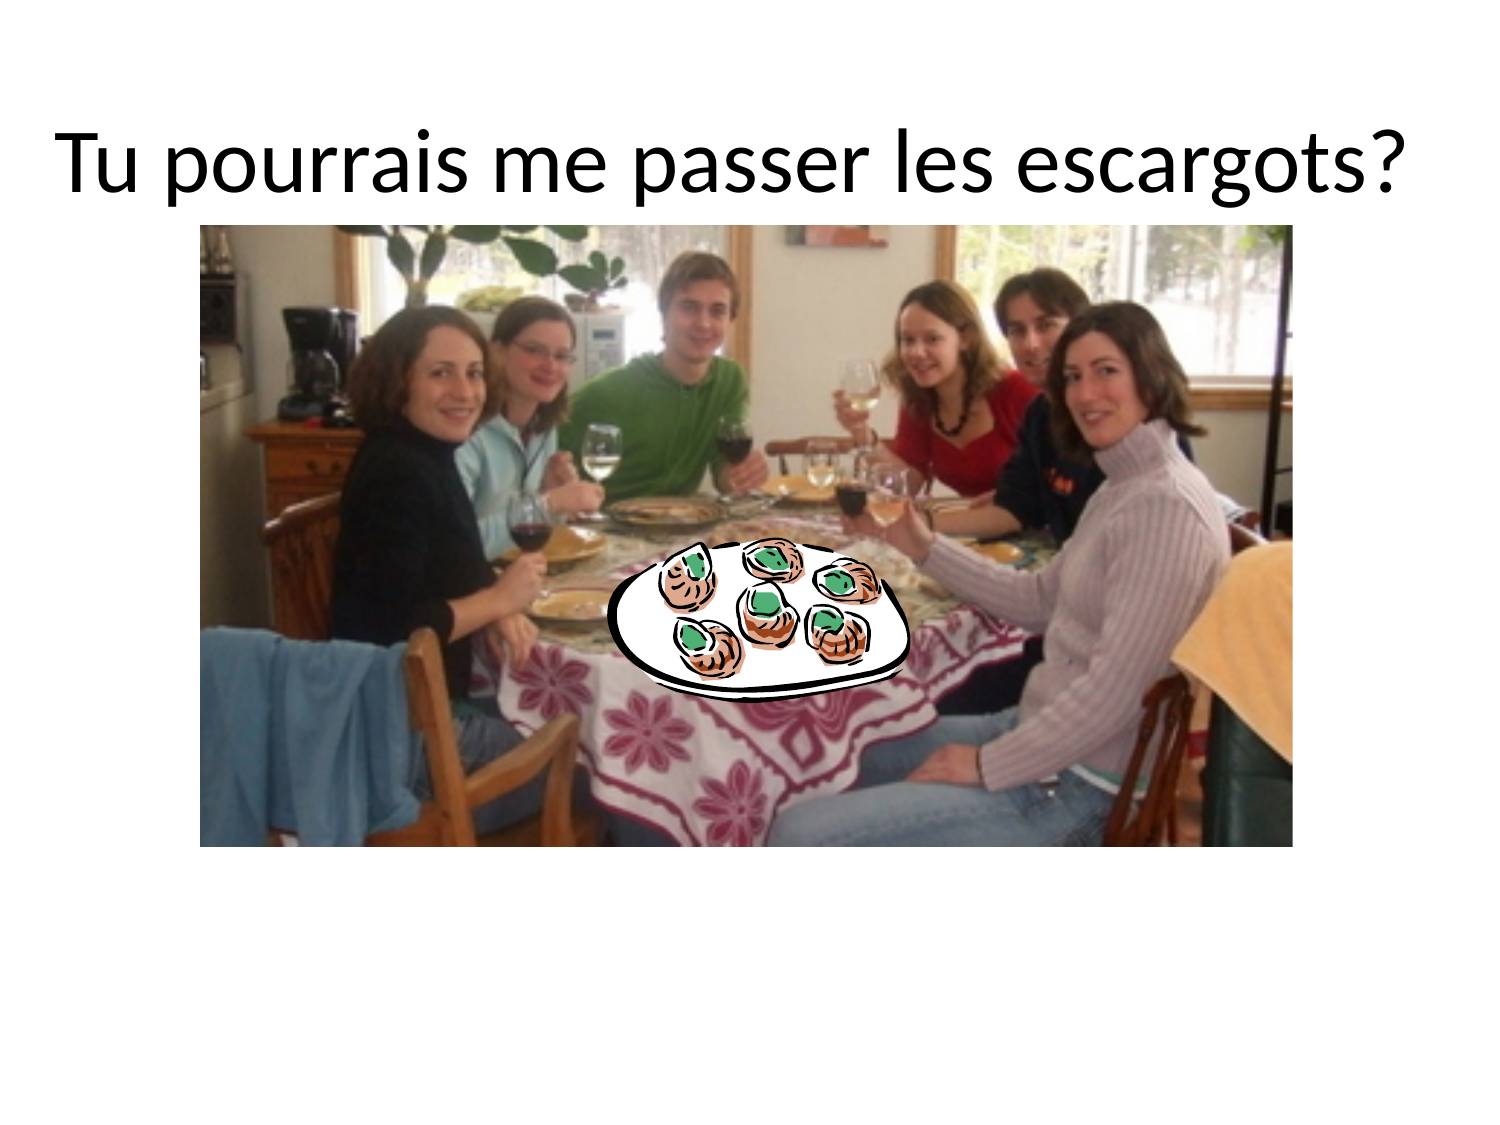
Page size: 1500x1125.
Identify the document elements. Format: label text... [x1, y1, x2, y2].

title Tu pourrais me passer les escargots? [37, 62, 1450, 250]
picture [199, 224, 1293, 847]
